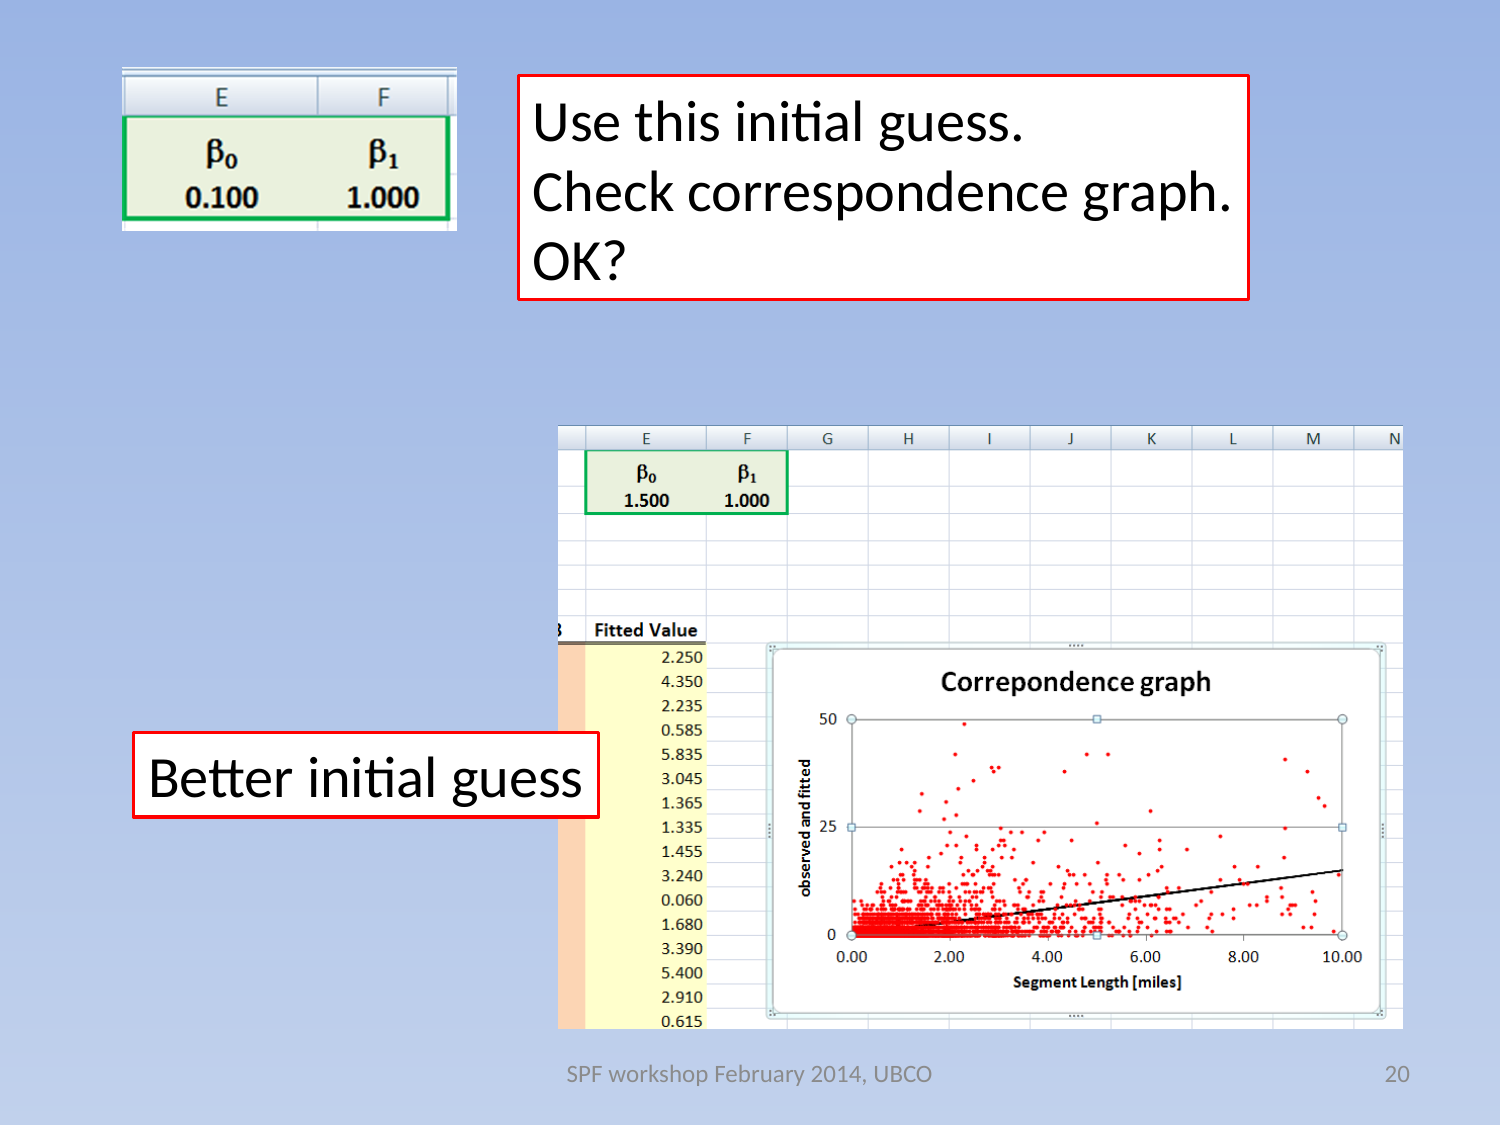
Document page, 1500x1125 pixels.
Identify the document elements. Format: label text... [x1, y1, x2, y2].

picture [557, 424, 1403, 1030]
picture [122, 67, 457, 231]
text_box Use this initial guess. Check correspondence graph. OK? [518, 75, 1249, 300]
footer SPF workshop February 2014, UBCO [512, 1042, 988, 1103]
text_box Better initial guess [133, 732, 552, 817]
slide_number 20 [1074, 1042, 1425, 1103]
